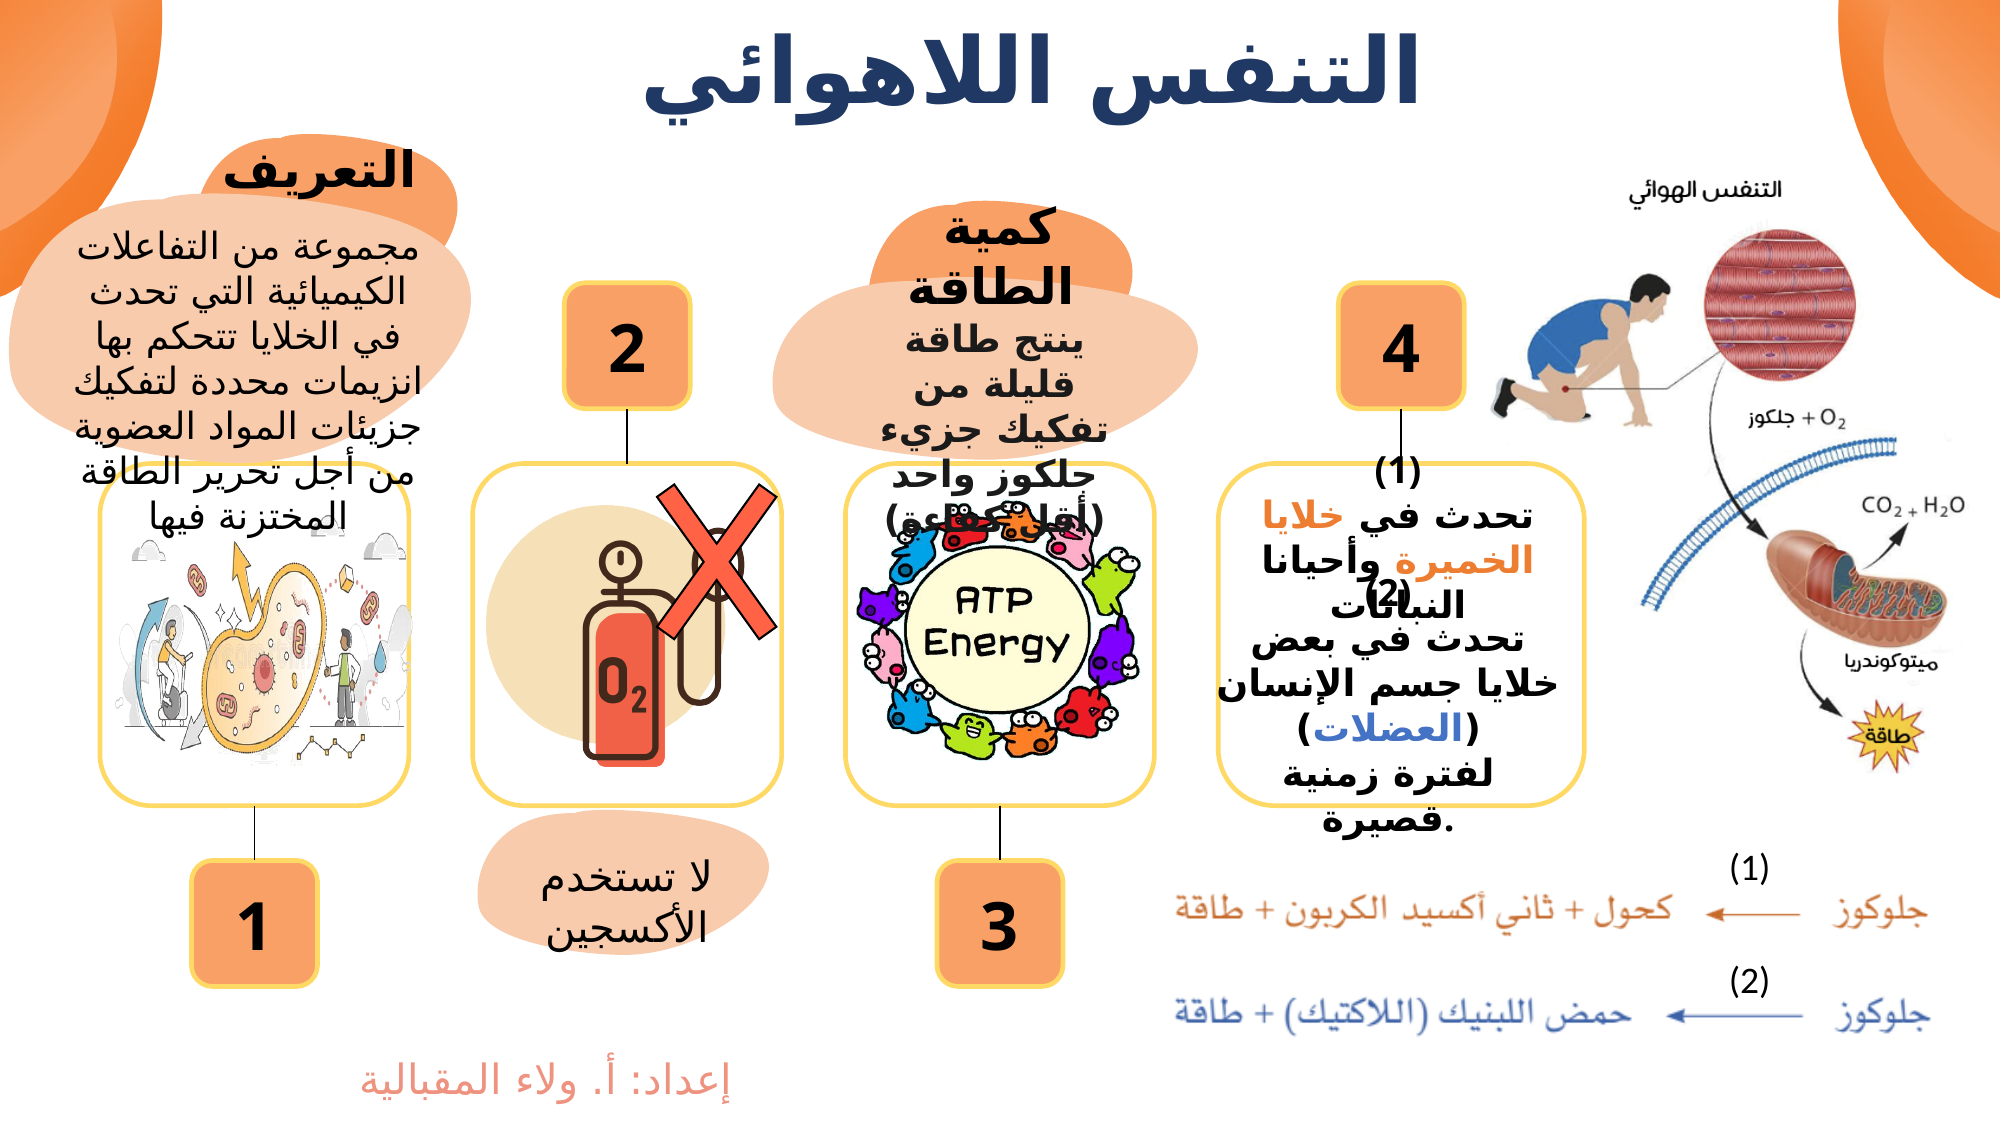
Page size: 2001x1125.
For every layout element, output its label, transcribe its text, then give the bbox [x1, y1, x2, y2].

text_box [1165, 836, 1949, 947]
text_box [472, 282, 815, 806]
picture [0, 0, 287, 128]
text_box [0, 128, 562, 464]
title التنفس اللاهوائي [287, 4, 1713, 130]
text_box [764, 200, 1282, 460]
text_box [99, 464, 429, 987]
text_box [1154, 948, 1948, 1053]
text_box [471, 809, 827, 992]
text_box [1218, 282, 1585, 806]
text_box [774, 463, 1258, 987]
picture [1481, 0, 2000, 782]
text_box إعداد: أ. ولاء المقبالية [274, 1050, 818, 1125]
